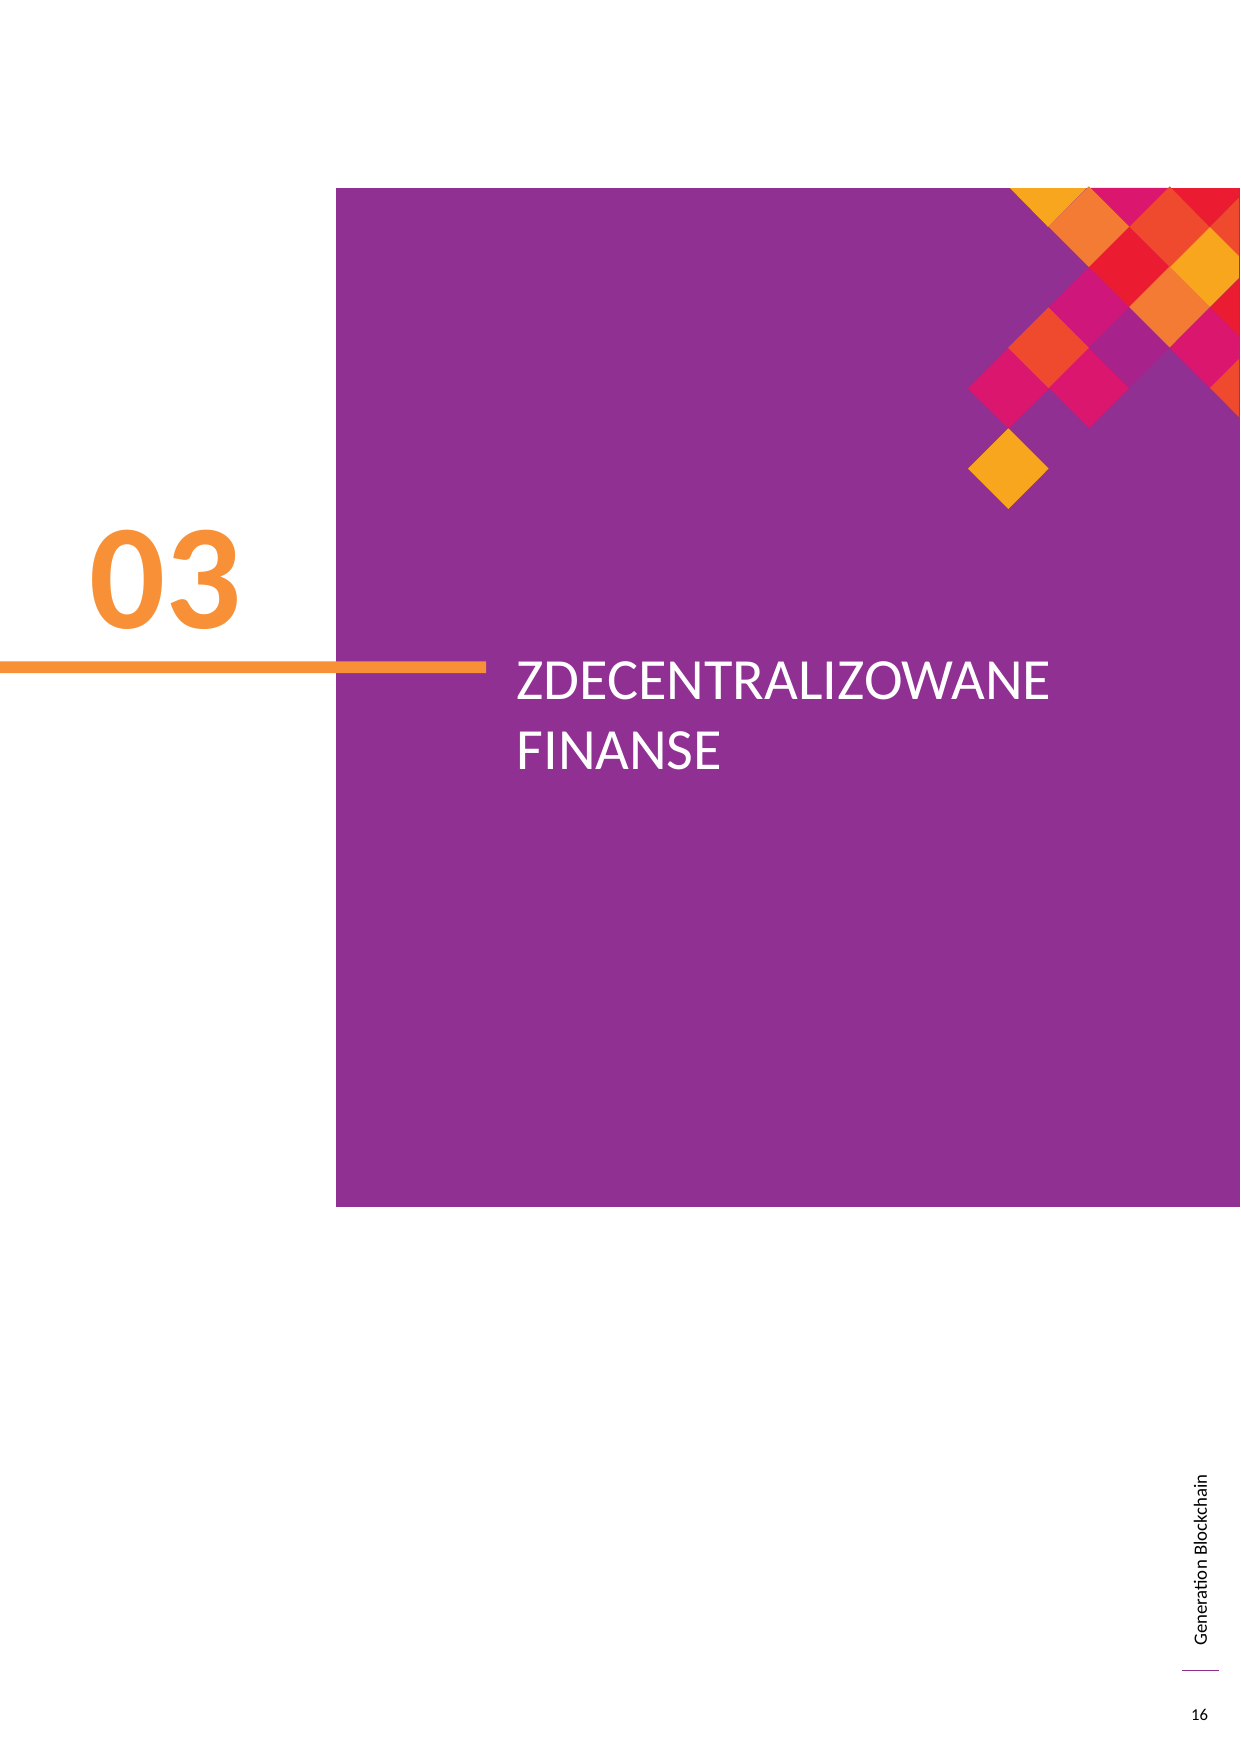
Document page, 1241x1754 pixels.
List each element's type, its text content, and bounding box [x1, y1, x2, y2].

list ZDECENTRALIZOWANE FINANSE [501, 634, 1074, 951]
slide_number 16 [1170, 1692, 1229, 1736]
list 03 [74, 471, 375, 727]
